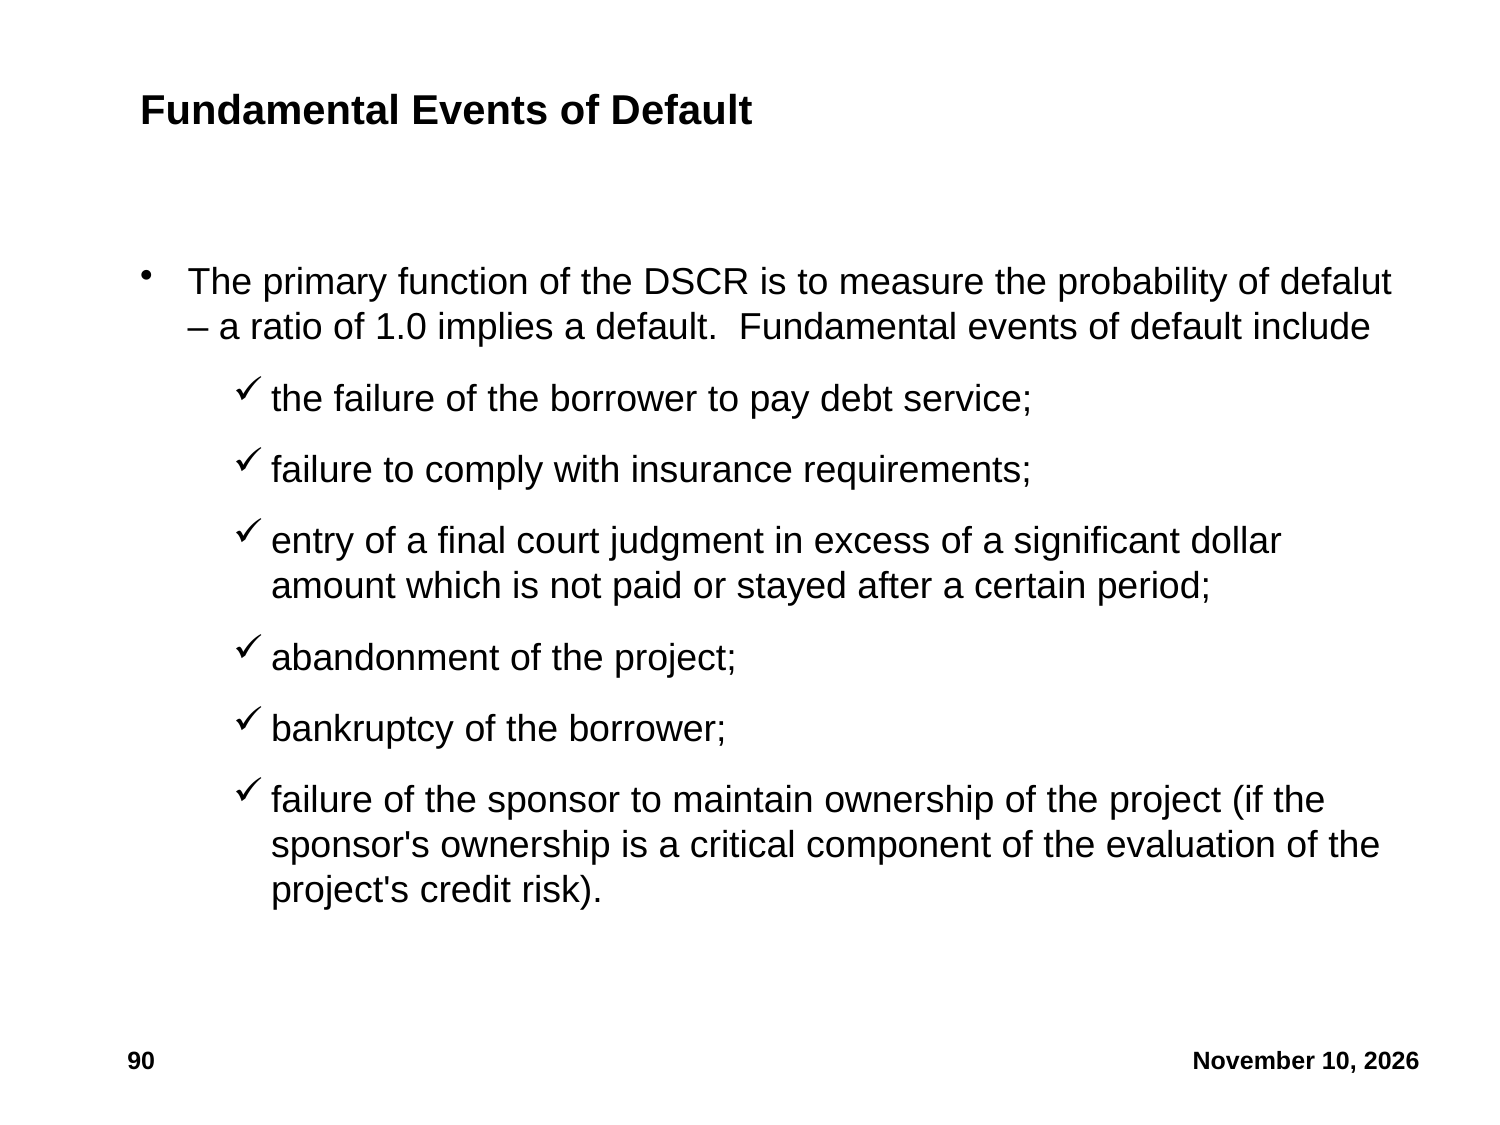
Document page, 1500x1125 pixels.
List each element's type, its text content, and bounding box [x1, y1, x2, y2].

title Fundamental Events of Default [124, 74, 1376, 226]
list The primary function of the DSCR is to measure the probability of defalut – a ratio of 1.0 implies a default. Fundamental events of default include the failure of the borrower to pay debt service; failure to comply with insurance requirements; entry of a final court judgment in excess of a significant dollar amount which is not paid or stayed after a certain period; abandonment of the project; bankruptcy of the borrower; failure of the sponsor to maintain ownership of the project (if the sponsor's ownership is a critical component of the evaluation of the project's credit risk). [124, 249, 1413, 1001]
